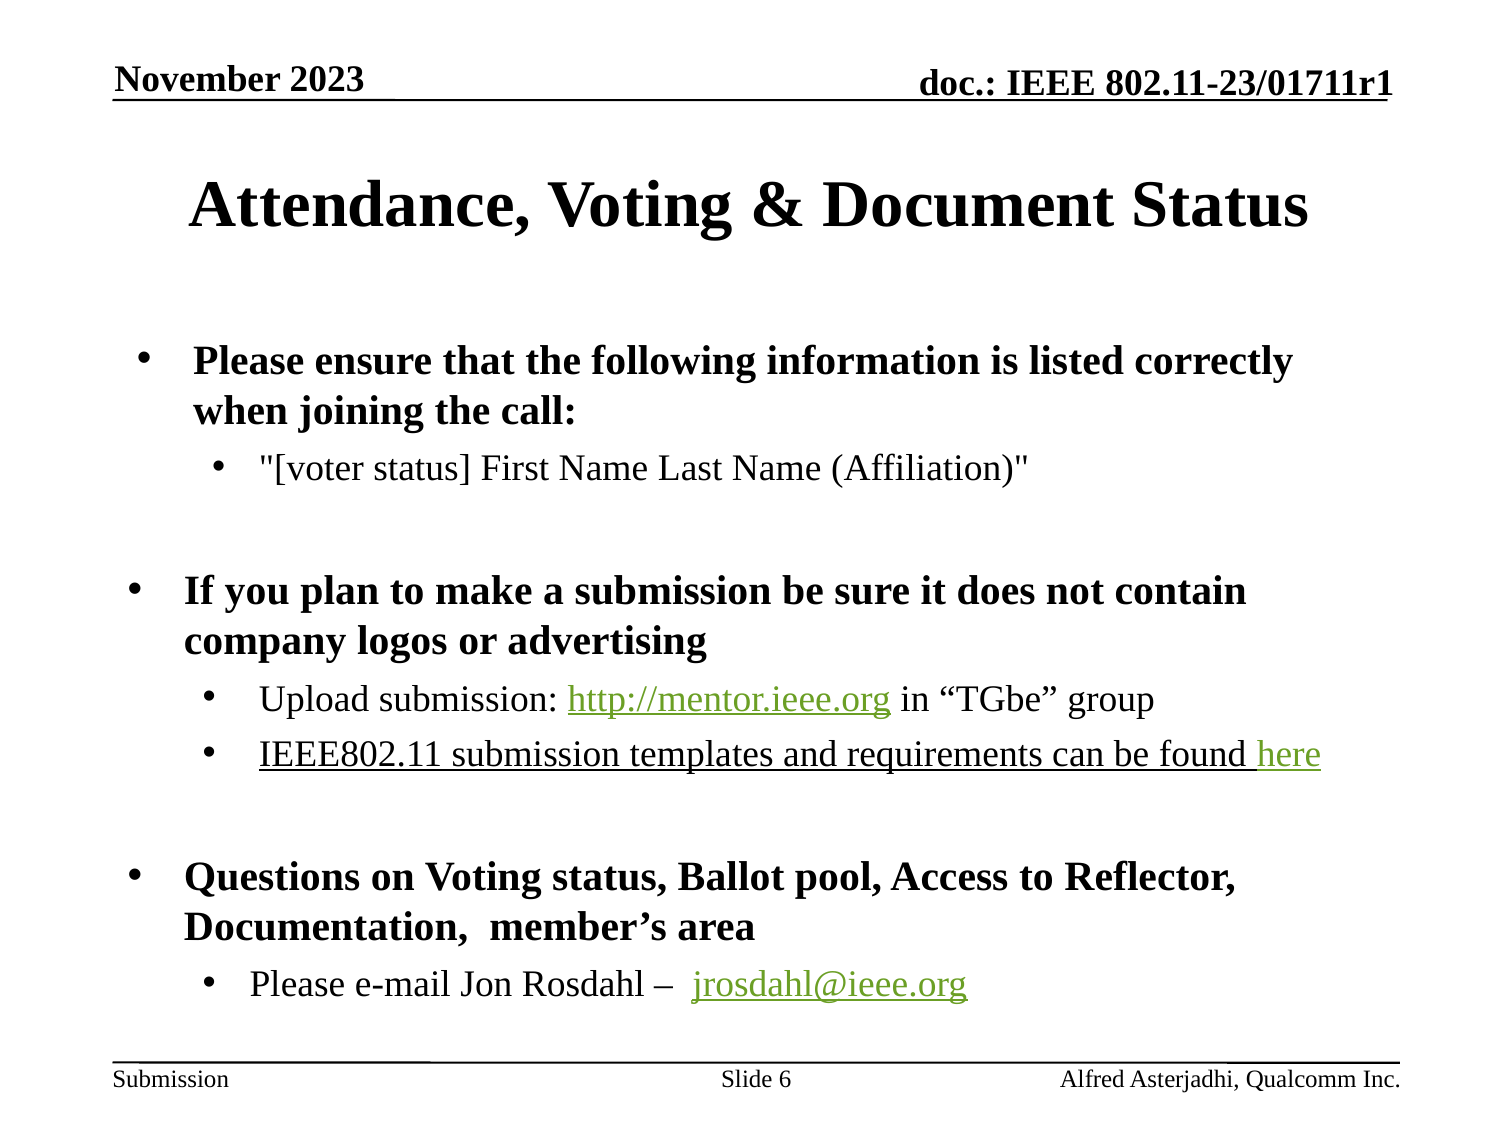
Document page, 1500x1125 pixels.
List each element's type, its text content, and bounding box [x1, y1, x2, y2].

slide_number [114, 54, 423, 100]
list Please ensure that the following information is listed correctly when joining the call: "[voter status] First Name Last Name (Affiliation)" If you plan to make a submission be sure it does not contain company logos or advertising Upload submission: http://mentor.ieee.org in “TGbe” group IEEE802.11 submission templates and requirements can be found here Questions on Voting status, Ballot pool, Access to Reflector, Documentation, member’s area Please e-mail Jon Rosdahl – jrosdahl@ieee.org [112, 324, 1388, 1038]
footer Alfred Asterjadhi, Qualcomm Inc. [878, 1061, 1402, 1093]
title Attendance, Voting & Document Status [112, 112, 1388, 288]
slide_number Slide 6 [712, 1061, 800, 1123]
